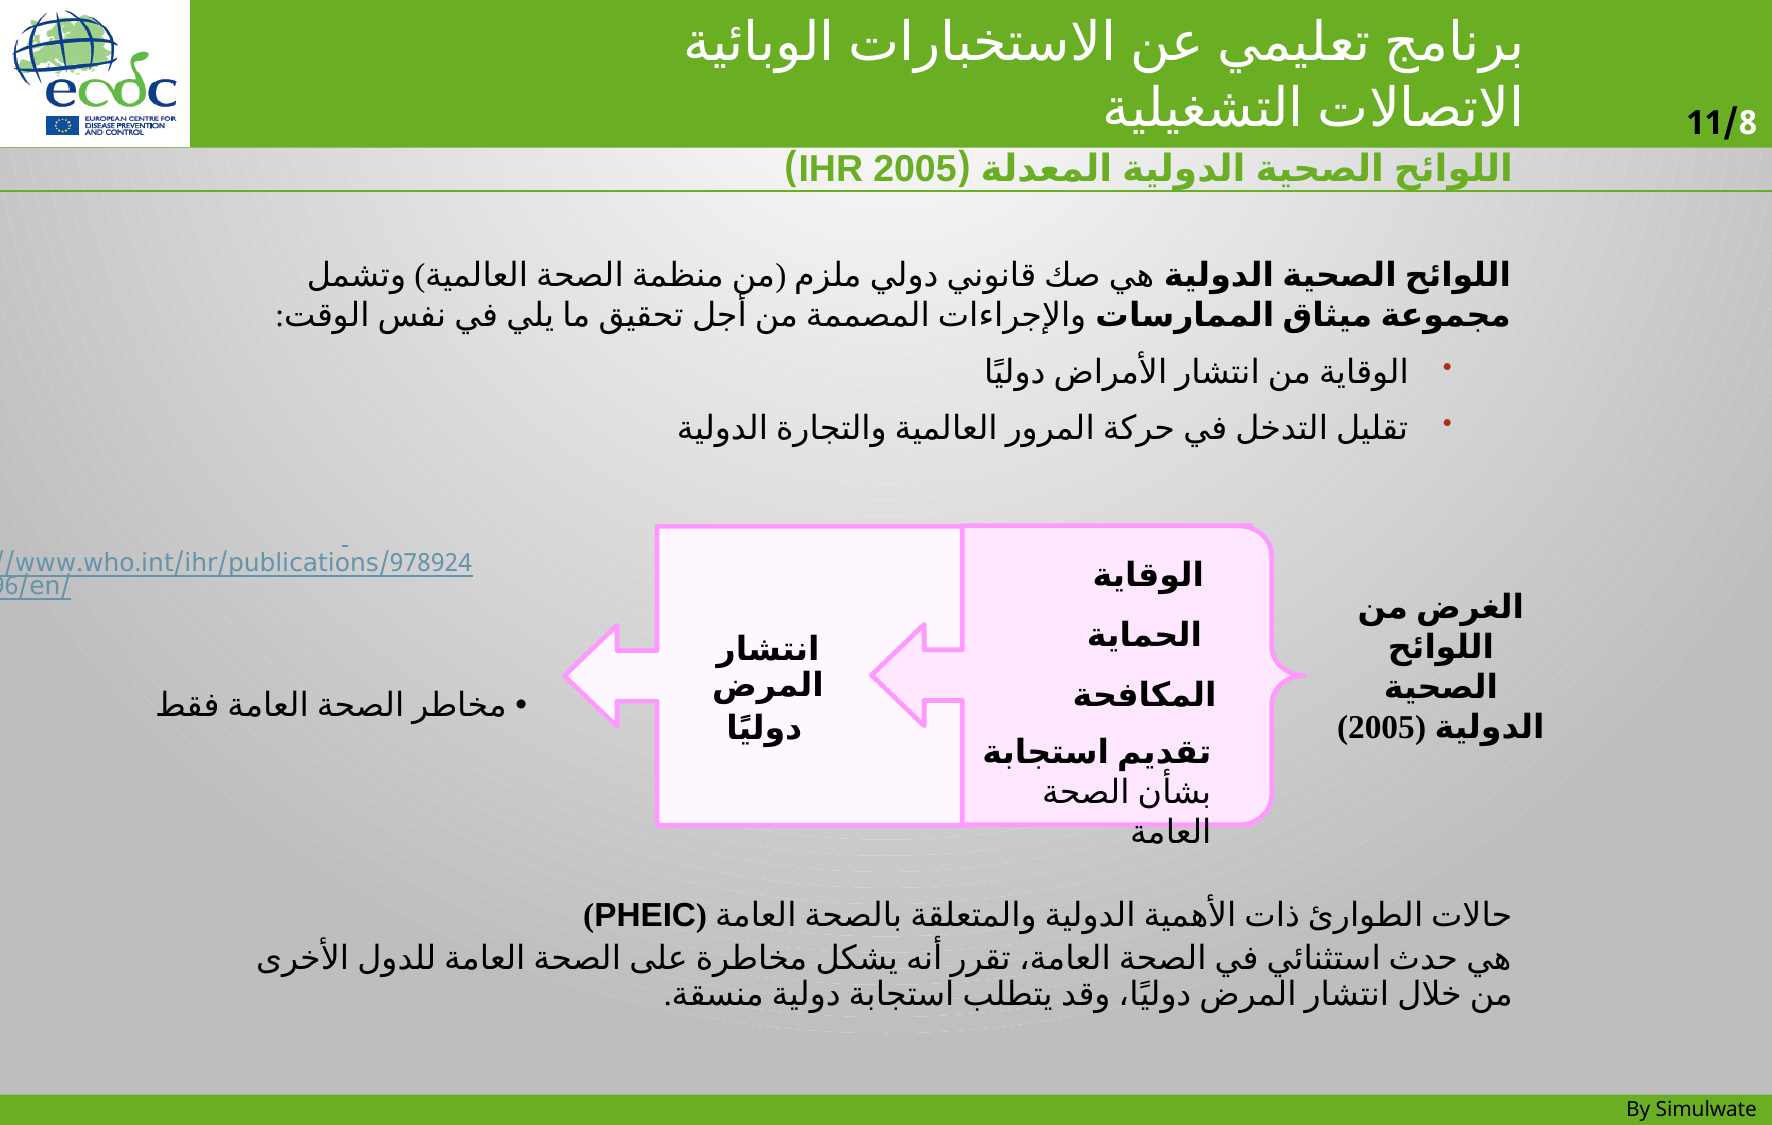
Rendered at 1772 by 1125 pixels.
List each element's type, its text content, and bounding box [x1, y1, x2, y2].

text_box انتشار المرض دوليًا [647, 624, 889, 754]
text_box [656, 526, 962, 657]
text_box [1238, 525, 1305, 825]
text_box الوقاية [1077, 545, 1219, 601]
text_box الغرض من اللوائح الصحية الدولية (2005) [1324, 573, 1558, 676]
text_box مخاطر الصحة العامة فقط [53, 680, 542, 732]
text_box [889, 525, 1238, 825]
text_box اللوائح الصحية الدولية المعدلة (IHR 2005) [205, 141, 1529, 198]
text_box https://www.who.int/ihr/publications/9789241580496/en/ [53, 511, 637, 585]
text_box اللوائح الصحية الدولية هي صك قانوني دولي ملزم (من منظمة الصحة العالمية) وتشمل مجموعة ميثاق الممارسات والإجراءات المصممة من أجل تحقيق ما يلي في نفس الوقت: الوقاية من انتشار الأمراض دوليًا تقليل التدخل في حركة المرور العالمية والتجارة الدولية [200, 241, 1524, 461]
text_box الحماية [1072, 605, 1218, 661]
text_box حالات الطوارئ ذات الأهمية الدولية والمتعلقة بالصحة العامة (PHEIC) هي حدث استثنائي في الصحة العامة، تقرر أنه يشكل مخاطرة على الصحة العامة للدول الأخرى من خلال انتشار المرض دوليًا، وقد يتطلب استجابة دولية منسقة. [200, 890, 1529, 1020]
picture [0, 0, 190, 147]
text_box تقديم استجابة بشأن الصحة العامة [941, 722, 1227, 858]
text_box المكافحة [1057, 665, 1232, 721]
text_box [564, 625, 647, 727]
text_box [656, 693, 962, 826]
